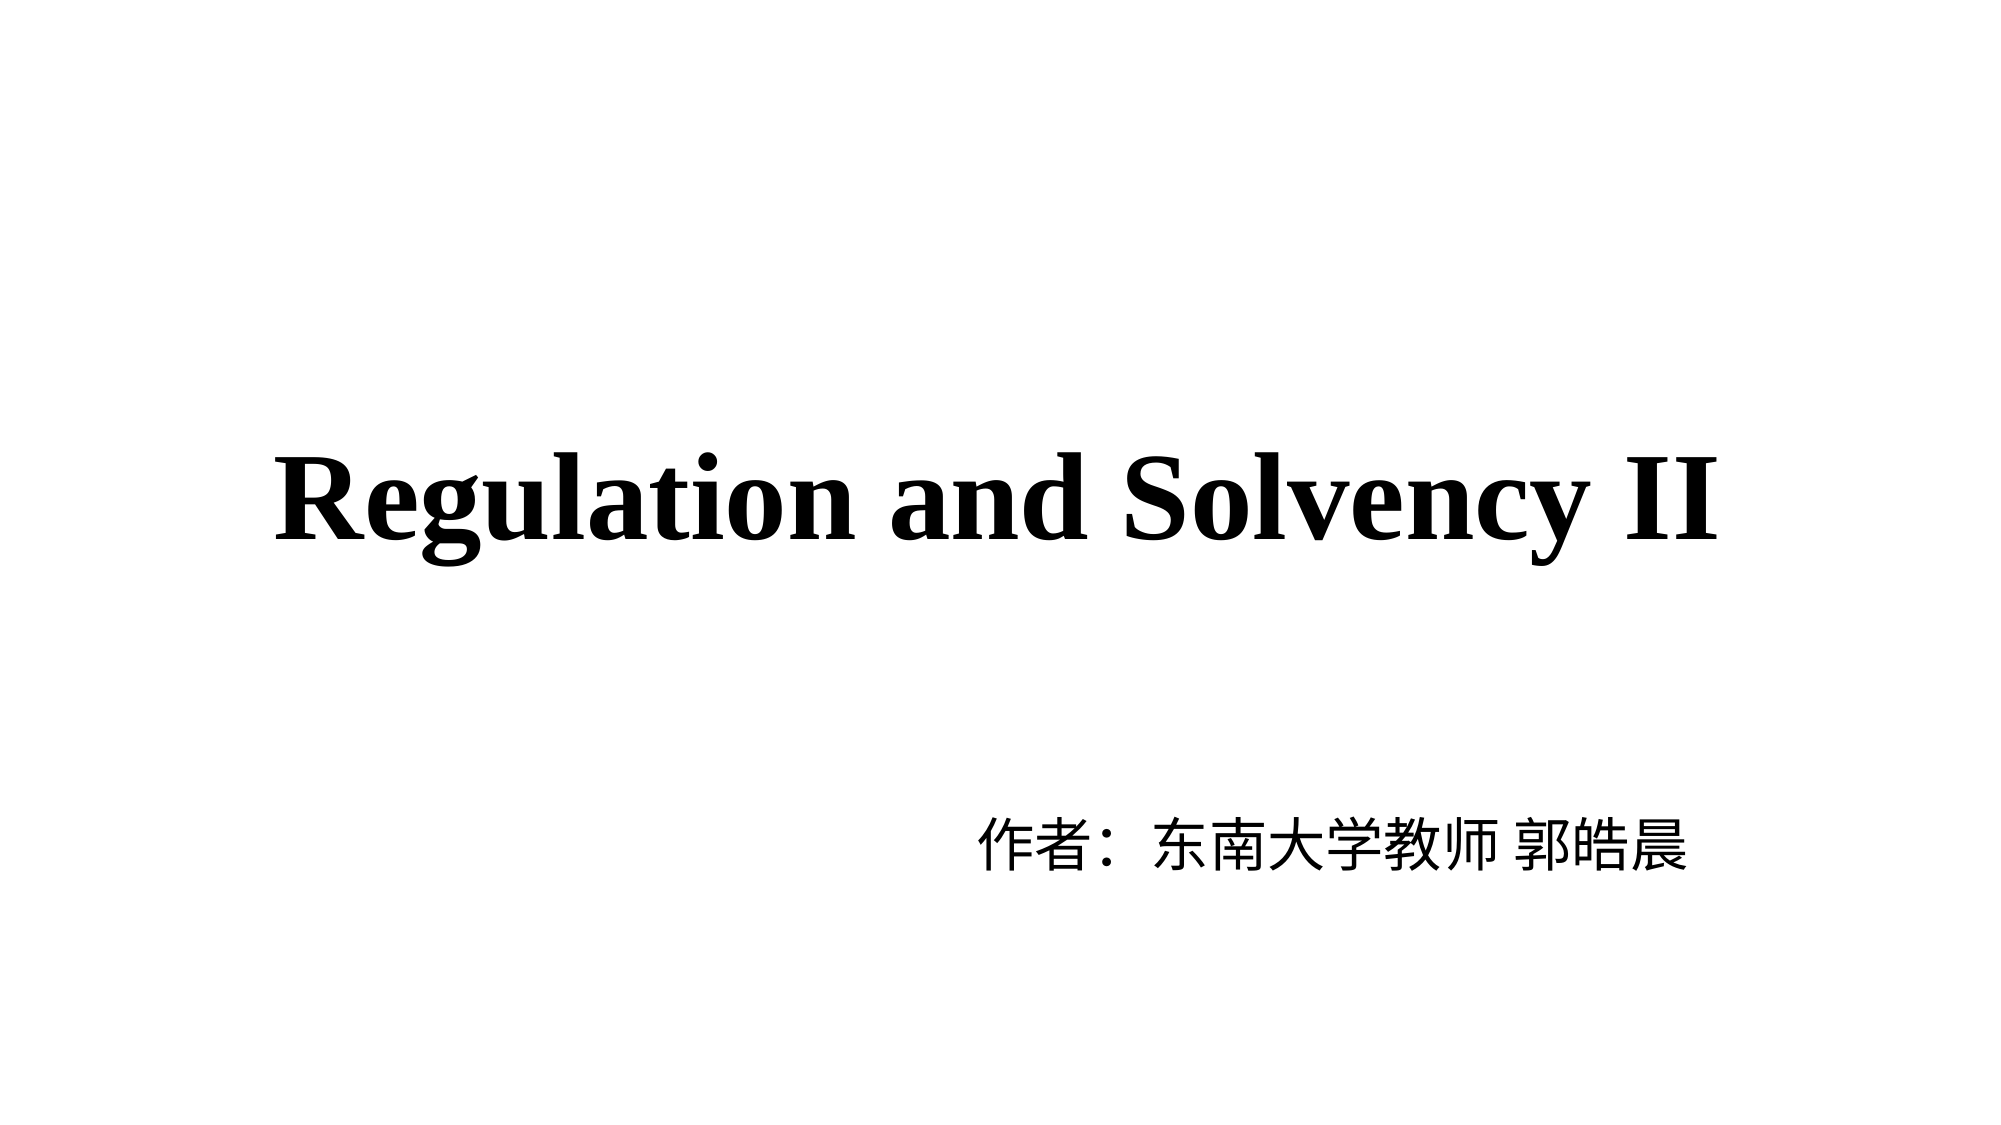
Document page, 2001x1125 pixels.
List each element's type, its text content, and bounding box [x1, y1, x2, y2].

text_box 作者：东南大学教师 郭皓晨 [961, 800, 1704, 886]
title Regulation and Solvency II [173, 103, 1824, 573]
